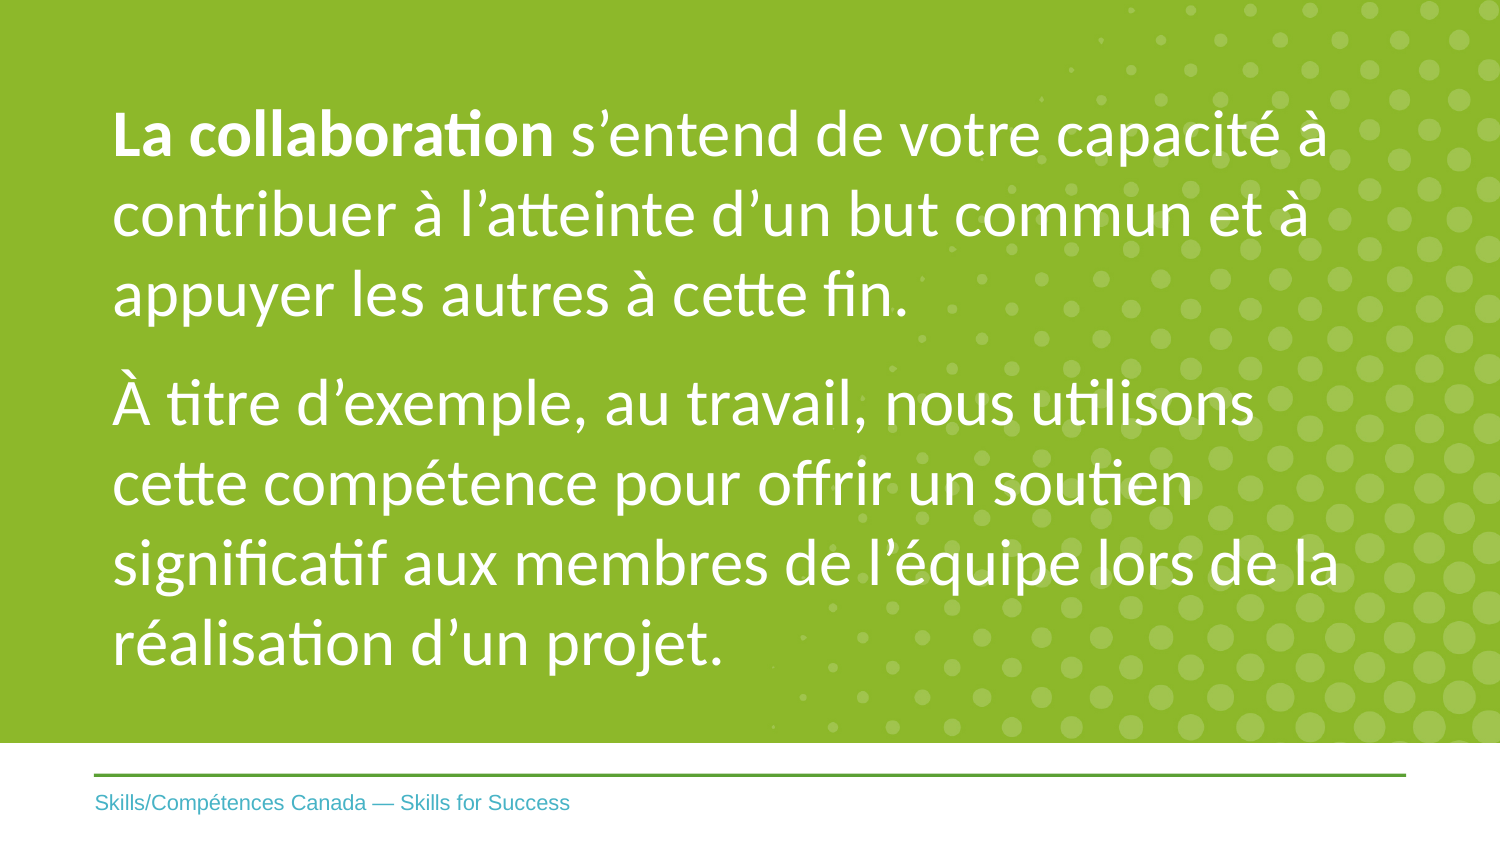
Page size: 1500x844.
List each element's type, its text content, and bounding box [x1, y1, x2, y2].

list La collaboration s’entend de votre capacité à contribuer à l’atteinte d’un but commun et à appuyer les autres à cette fin. À titre d’exemple, au travail, nous utilisons cette compétence pour offrir un soutien significatif aux membres de l’équipe lors de la réalisation d’un projet. [97, 82, 1420, 685]
picture [0, 0, 1500, 743]
